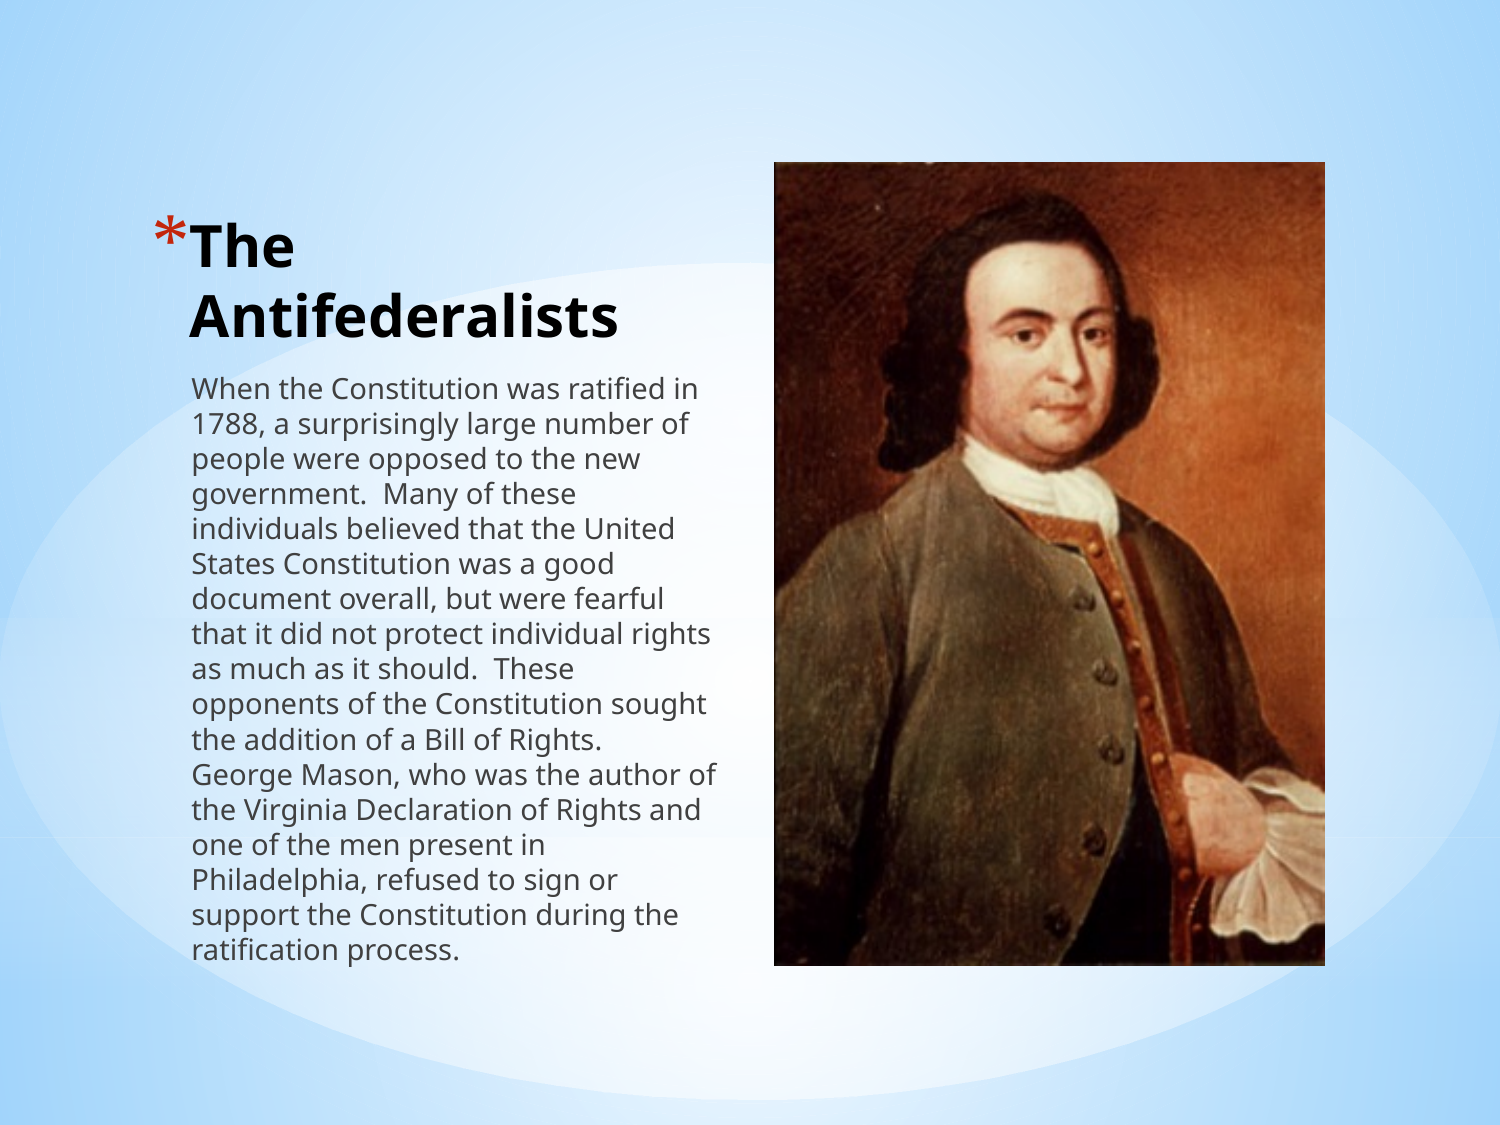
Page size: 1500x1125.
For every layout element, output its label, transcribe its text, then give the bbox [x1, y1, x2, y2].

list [774, 162, 1326, 966]
list When the Constitution was ratified in 1788, a surprisingly large number of people were opposed to the new government. Many of these individuals believed that the United States Constitution was a good document overall, but were fearful that it did not protect individual rights as much as it should. These opponents of the Constitution sought the addition of a Bill of Rights. George Mason, who was the author of the Virginia Declaration of Rights and one of the men present in Philadelphia, refused to sign or support the Constitution during the ratification process. [176, 362, 733, 975]
title The Antifederalists [137, 149, 734, 357]
